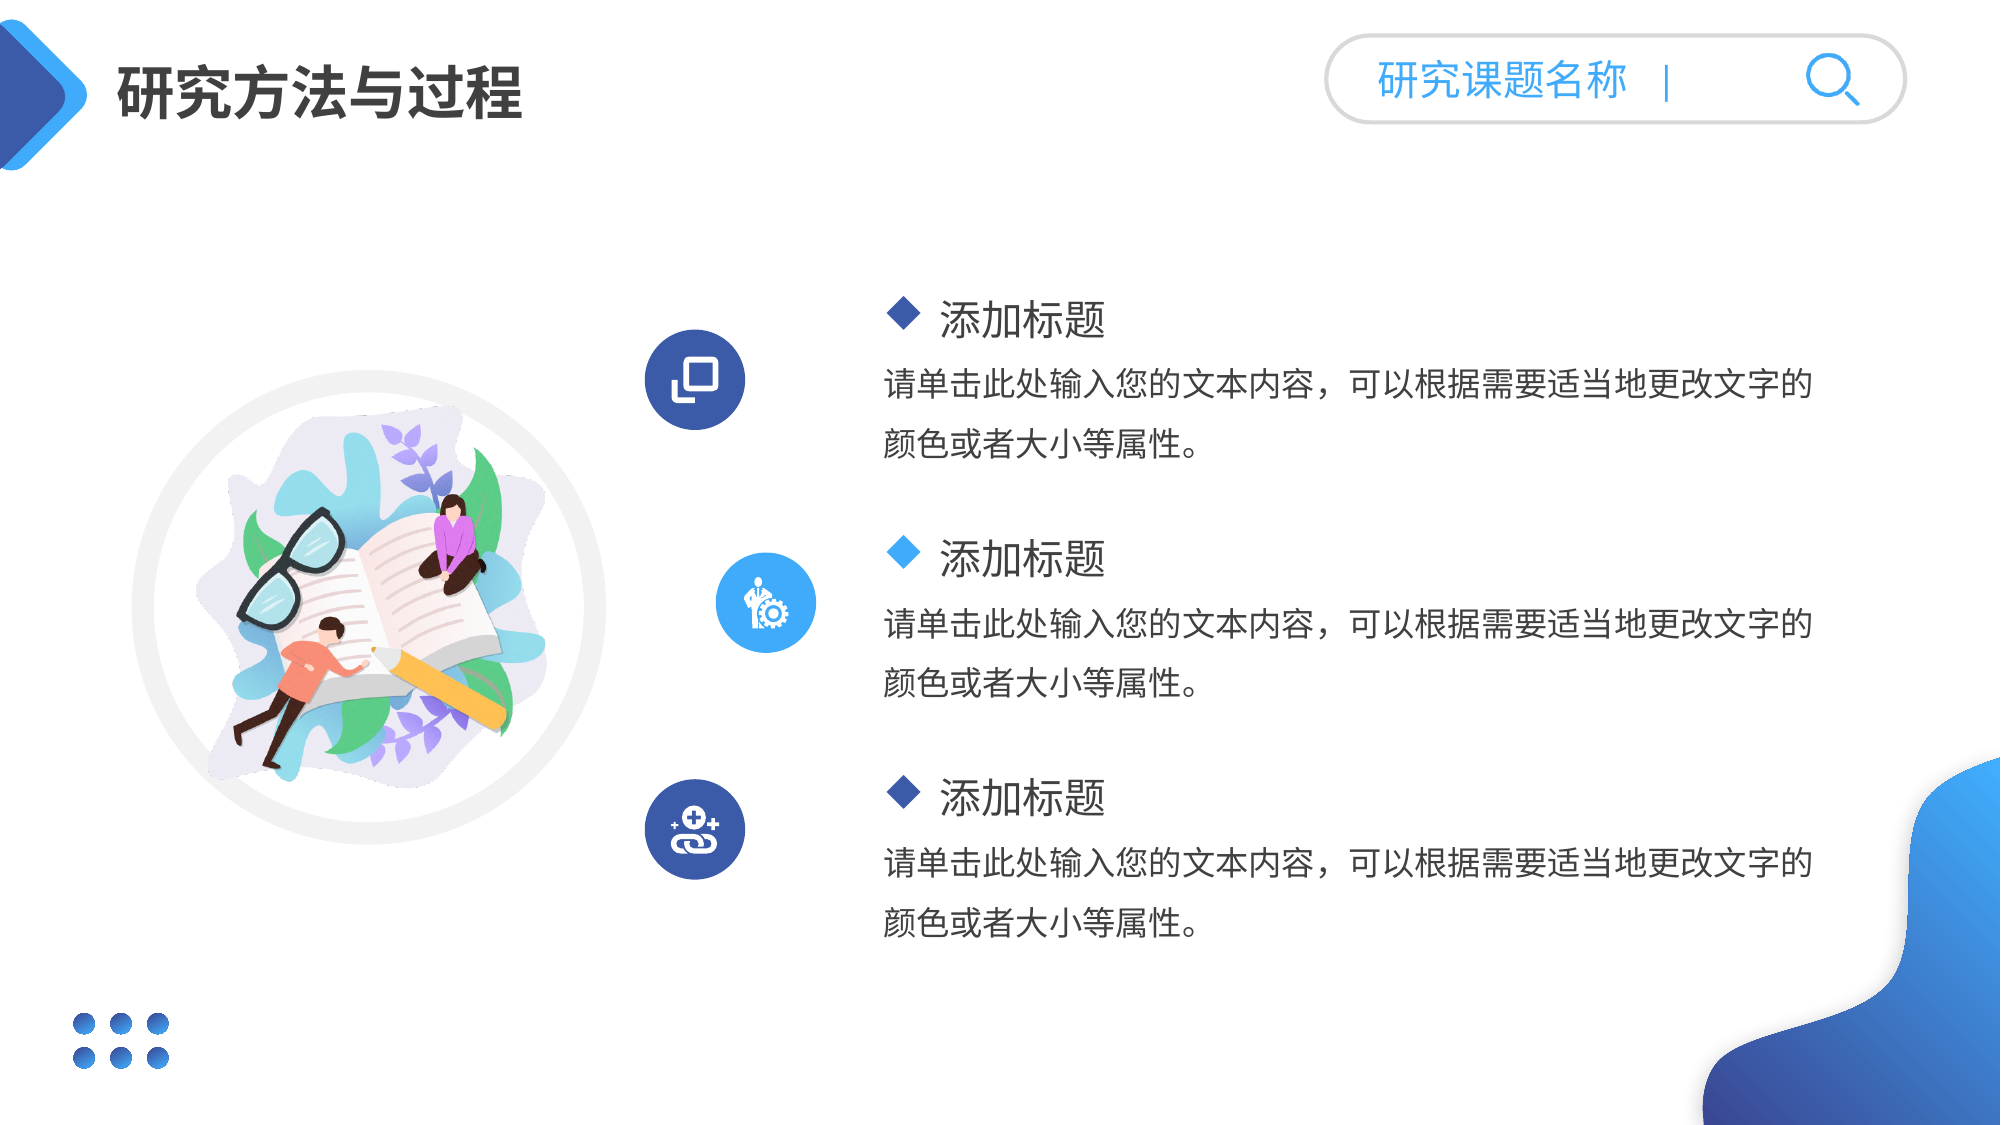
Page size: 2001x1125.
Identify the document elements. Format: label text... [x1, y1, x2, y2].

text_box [1325, 35, 1906, 123]
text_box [0, 35, 542, 157]
text_box [1702, 757, 2000, 1125]
text_box 添加标题 请单击此处输入您的文本内容，可以根据需要适当地更改文字的颜色或者大小等属性。 [868, 500, 1837, 710]
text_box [44, 252, 828, 977]
text_box 添加标题 请单击此处输入您的文本内容，可以根据需要适当地更改文字的颜色或者大小等属性。 [868, 739, 1837, 950]
text_box 添加标题 请单击此处输入您的文本内容，可以根据需要适当地更改文字的颜色或者大小等属性。 [868, 260, 1837, 471]
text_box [73, 1012, 169, 1069]
